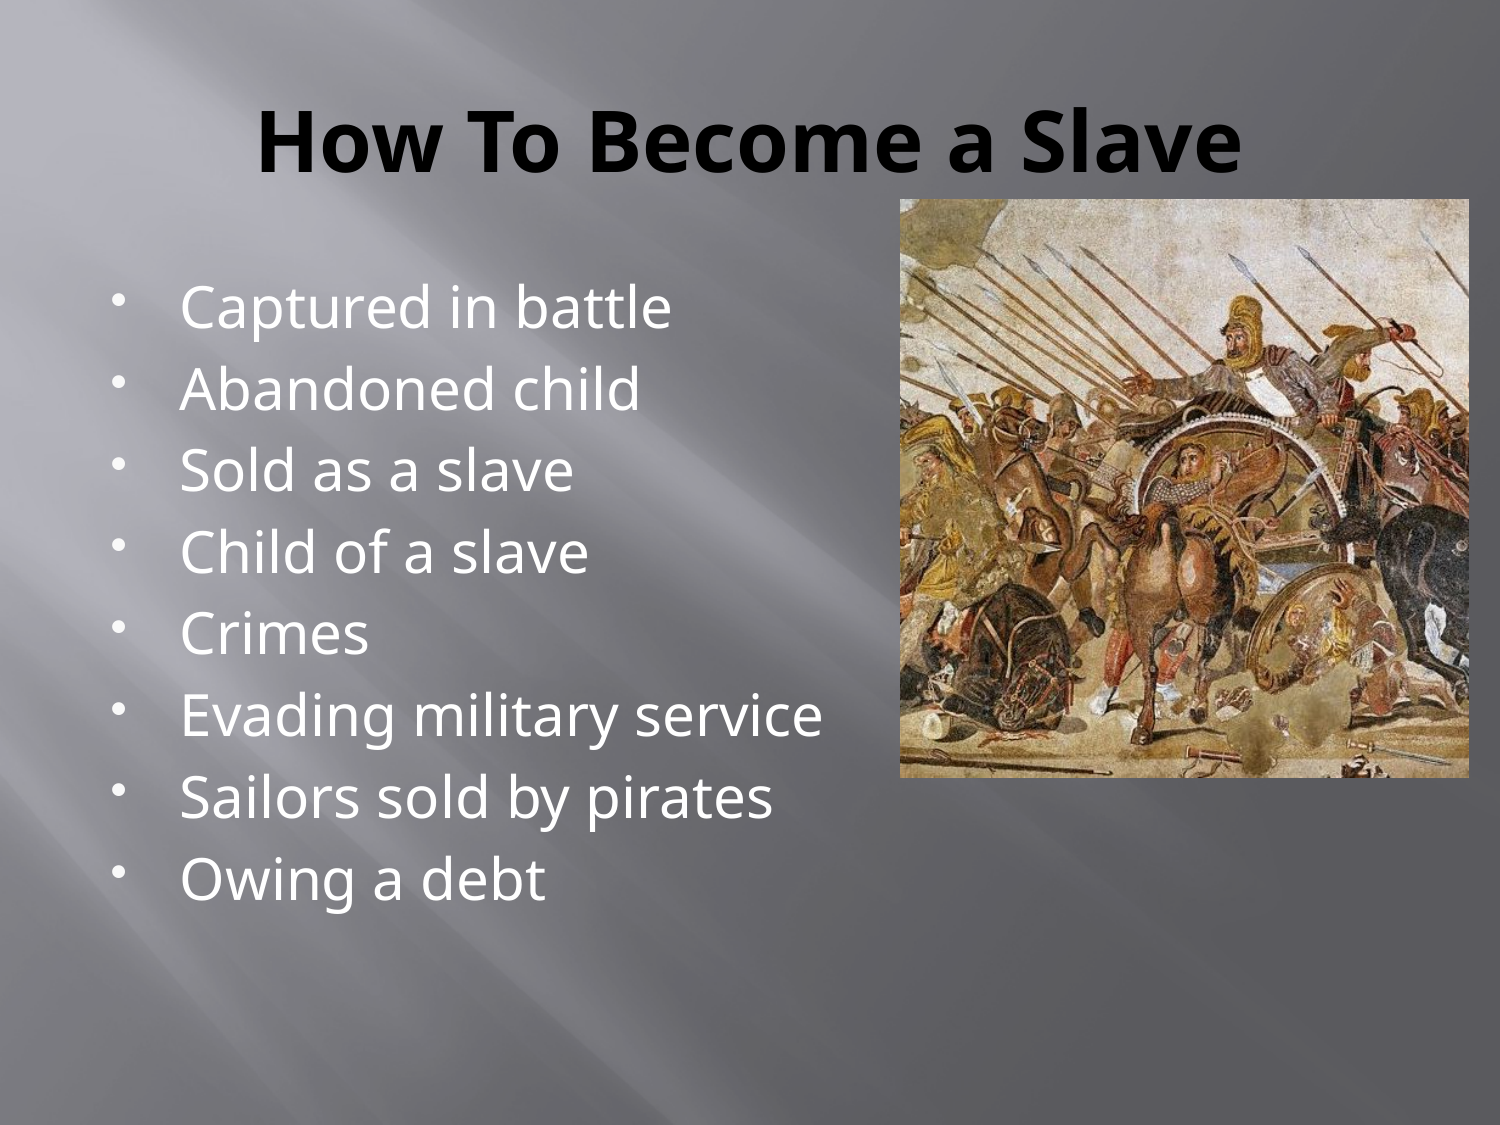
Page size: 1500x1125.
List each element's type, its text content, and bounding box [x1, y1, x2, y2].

title How To Become a Slave [75, 45, 1425, 233]
list Captured in battle Abandoned child Sold as a slave Child of a slave Crimes Evading military service Sailors sold by pirates Owing a debt [75, 262, 1425, 1035]
picture [899, 199, 1469, 778]
